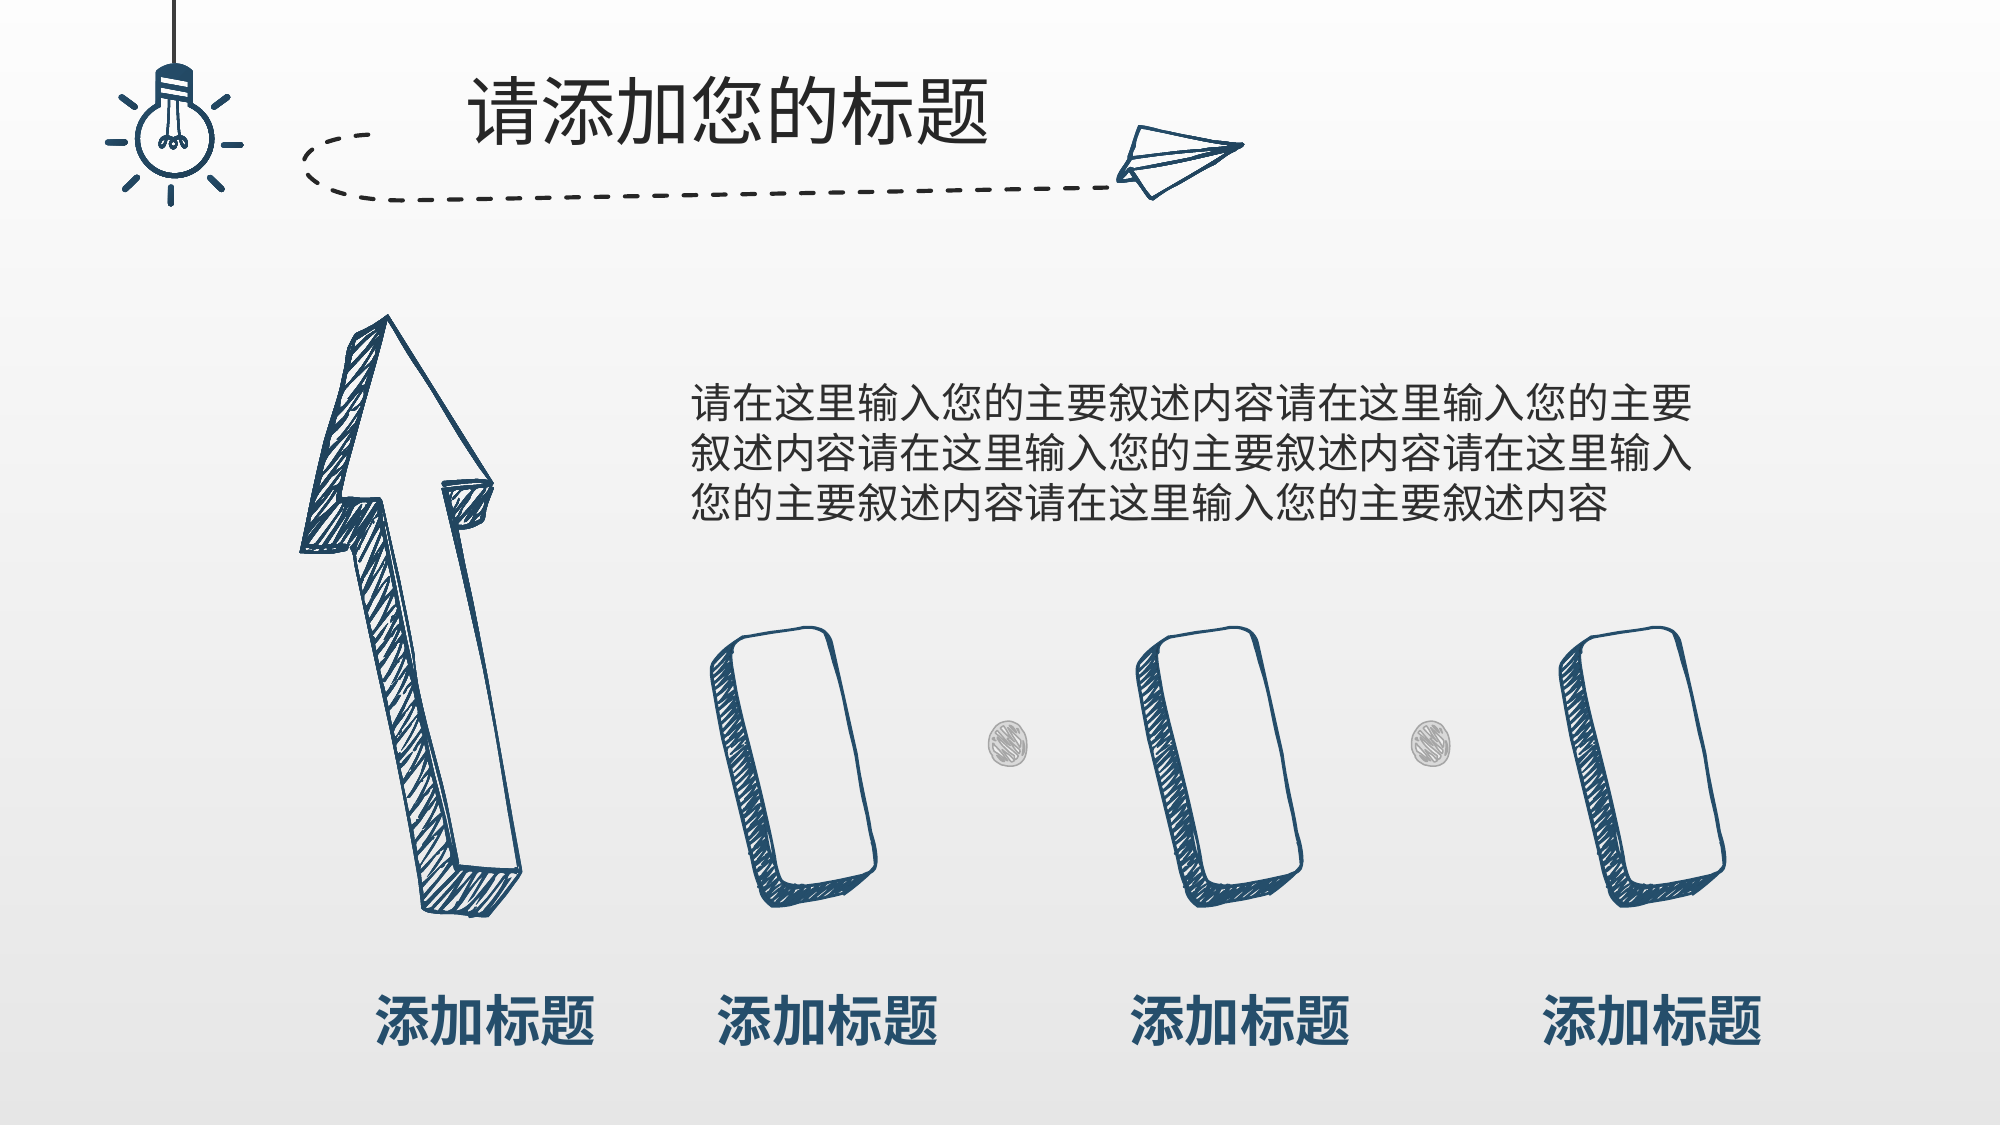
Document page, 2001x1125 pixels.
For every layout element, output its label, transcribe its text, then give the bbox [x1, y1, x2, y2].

text_box [1411, 721, 1450, 767]
text_box [988, 721, 1027, 767]
text_box [302, 133, 1116, 202]
text_box 添加标题 [359, 978, 612, 1060]
text_box [1559, 626, 1726, 907]
text_box 添加标题 [1526, 978, 1779, 1060]
text_box 请在这里输入您的主要叙述内容请在这里输入您的主要叙述内容请在这里输入您的主要叙述内容请在这里输入您的主要叙述内容请在这里输入您的主要叙述内容 [690, 377, 1695, 578]
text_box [104, 0, 244, 207]
text_box [1136, 626, 1303, 907]
text_box 请添加您的标题 [332, 57, 1123, 162]
text_box 添加标题 [701, 978, 954, 1060]
text_box [1116, 125, 1245, 201]
text_box [299, 314, 523, 919]
text_box [710, 626, 877, 907]
text_box 添加标题 [1114, 978, 1366, 1060]
